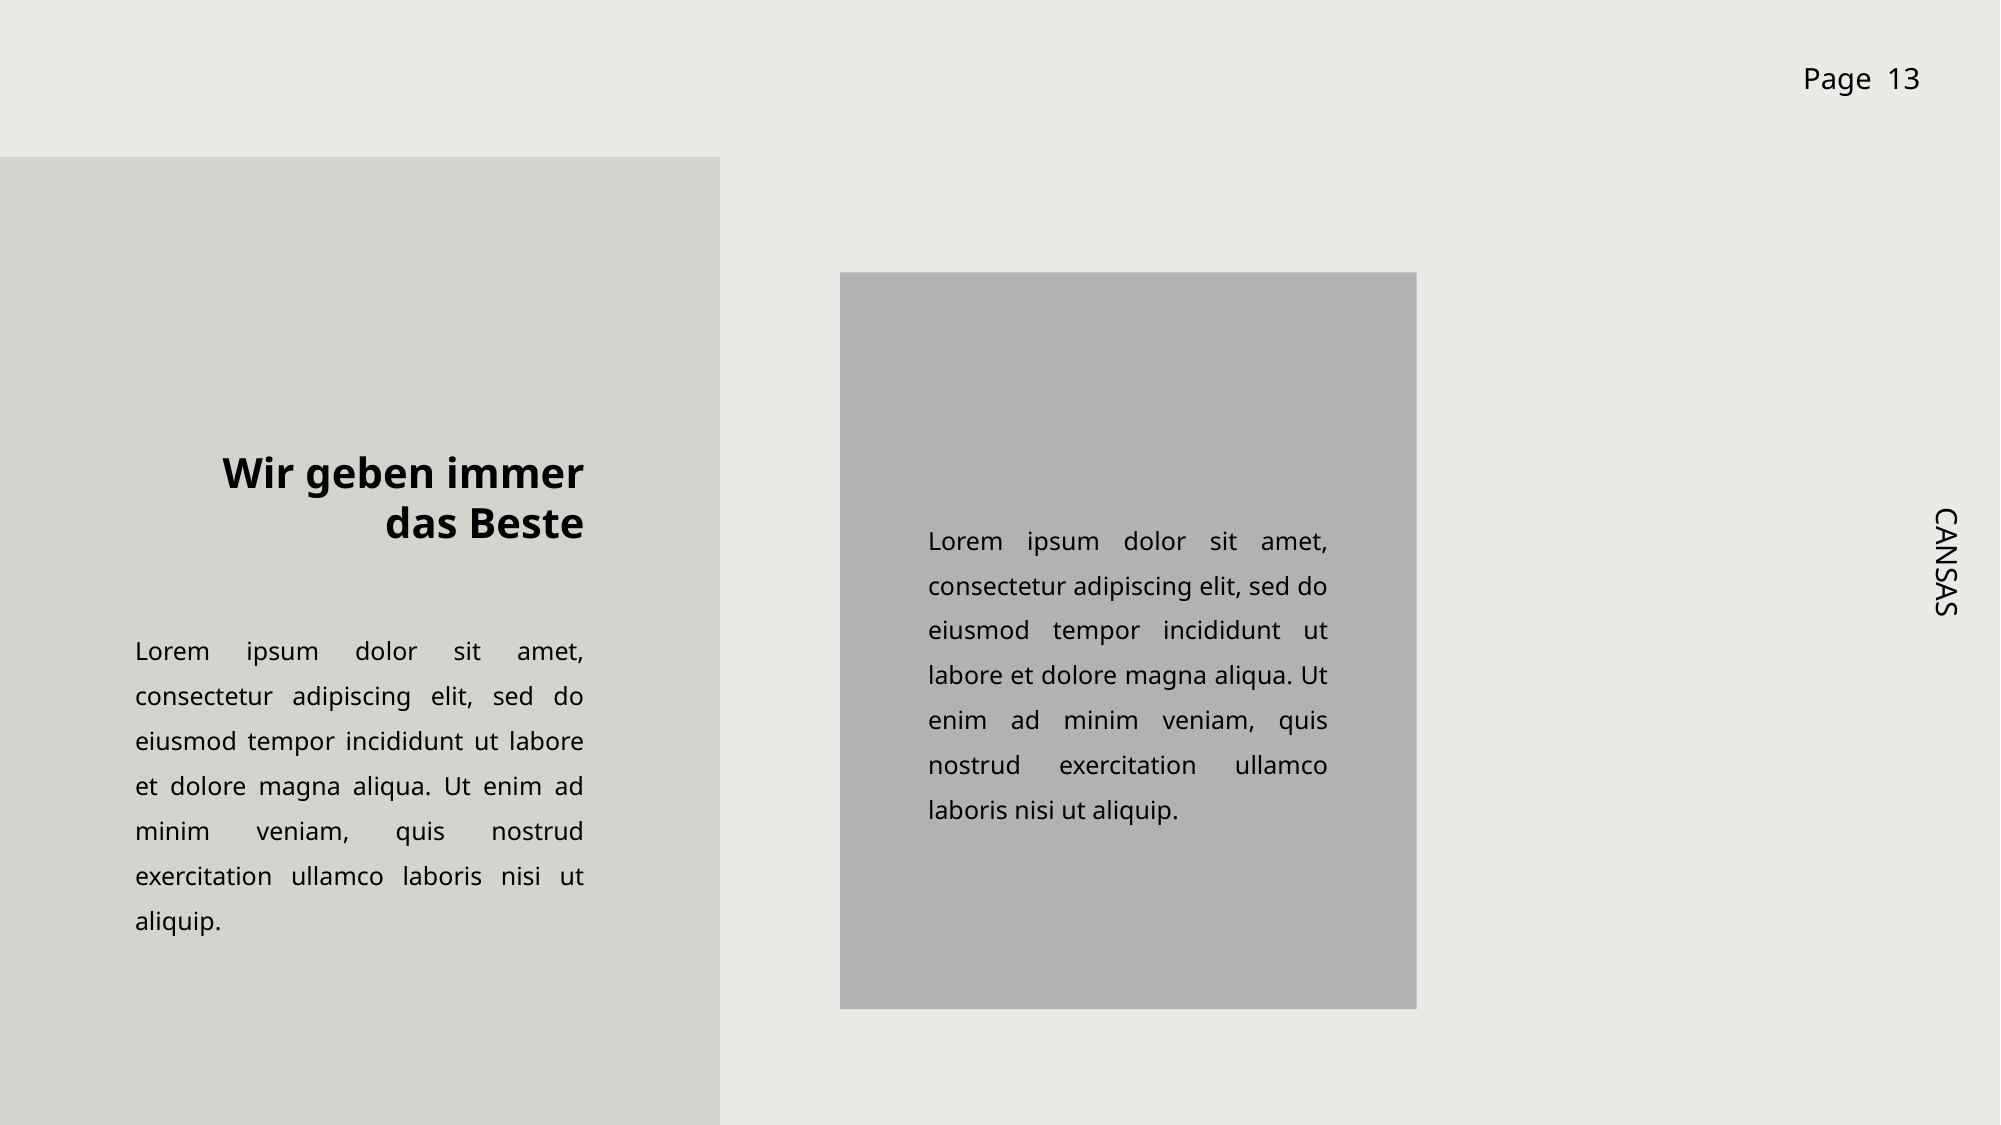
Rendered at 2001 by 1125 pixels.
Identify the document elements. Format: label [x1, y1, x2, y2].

text_box [0, 156, 721, 1125]
picture [763, 156, 1870, 1125]
text_box [120, 439, 600, 896]
